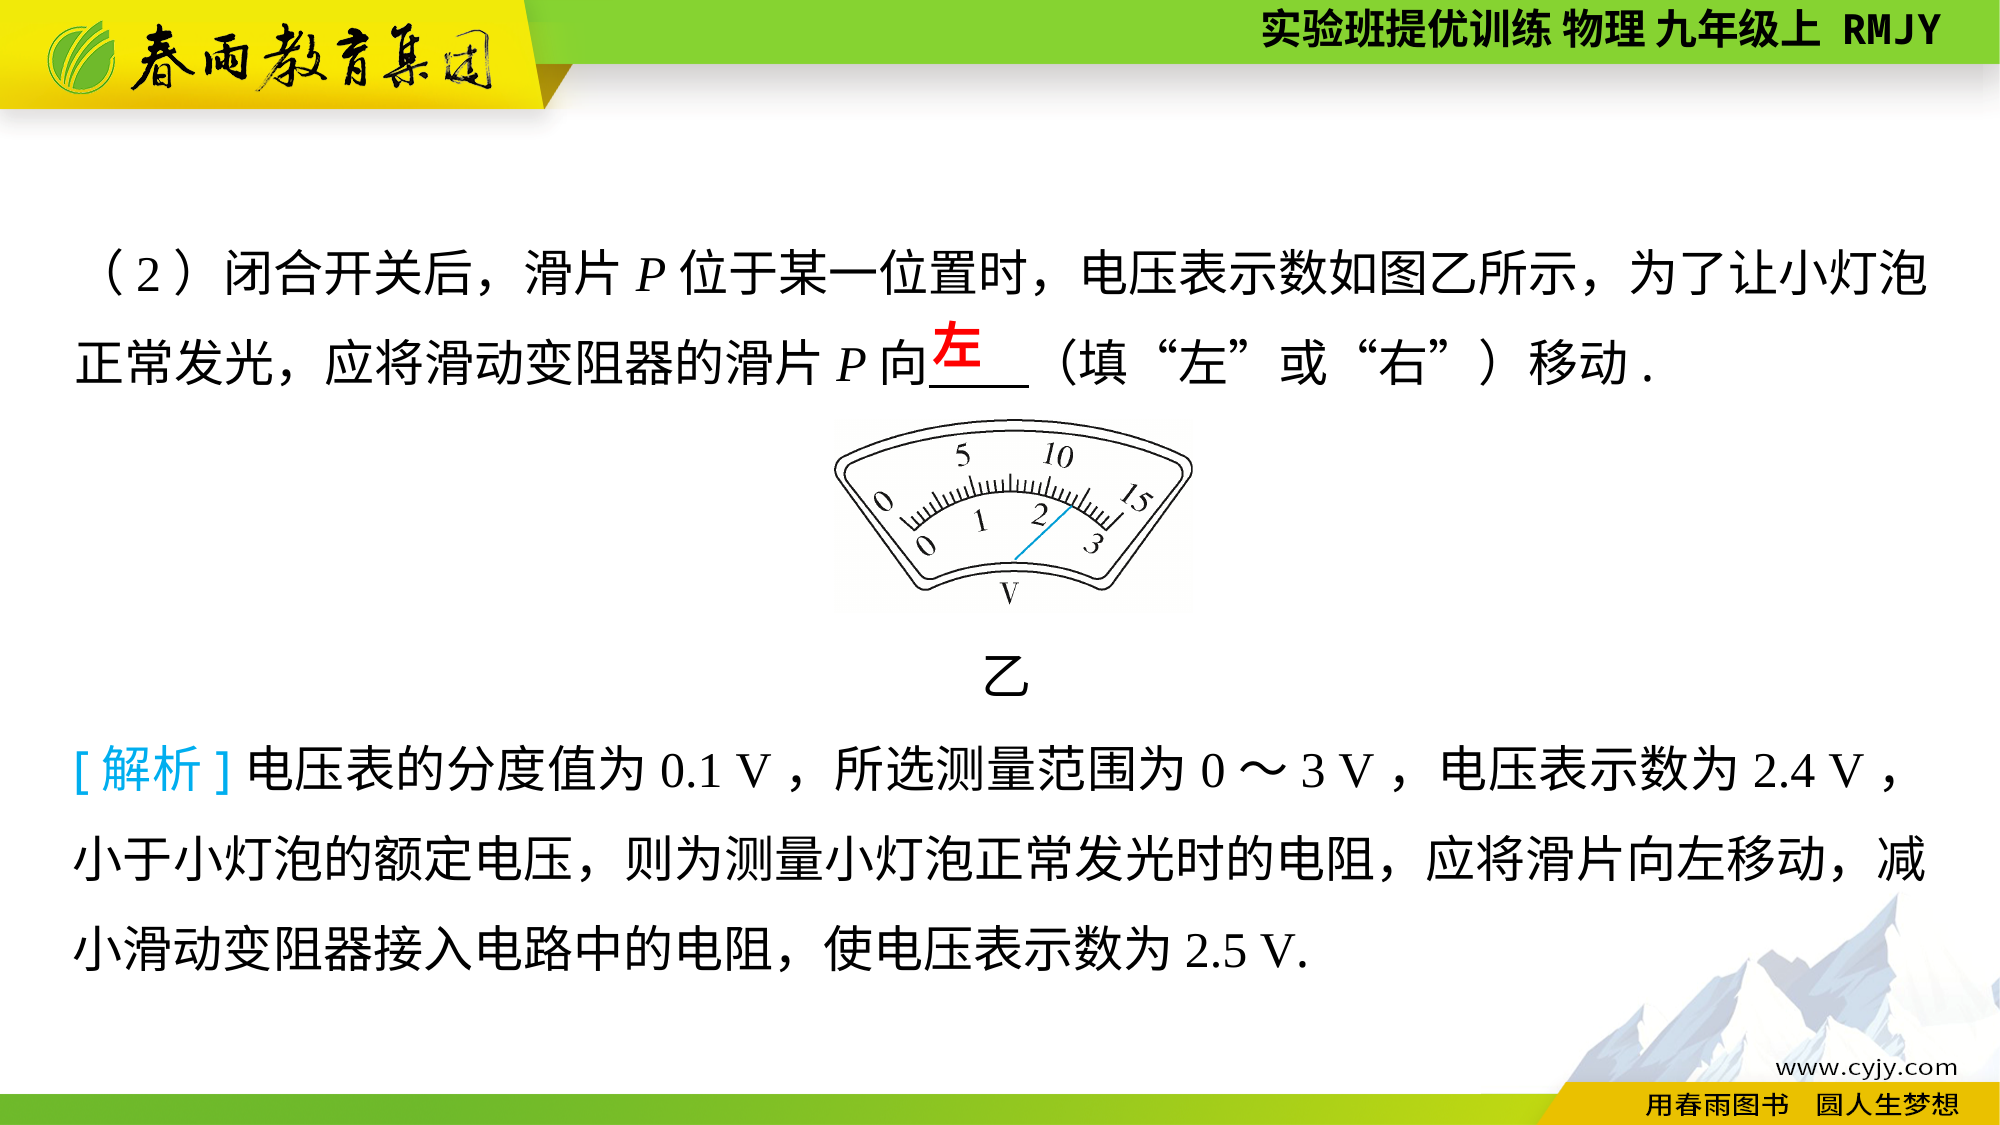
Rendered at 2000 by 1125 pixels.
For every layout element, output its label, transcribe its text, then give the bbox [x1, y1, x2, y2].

list （2）闭合开关后，滑片P位于某一位置时，电压表示数如图乙所示，为了让小灯泡正常发光，应将滑动变阻器的滑片P向 （填“左”或“右”）移动. [59, 203, 1944, 389]
text_box 乙 [966, 621, 1047, 699]
text_box [解析]电压表的分度值为0.1 V，所选测量范围为0～3 V，电压表示数为2.4 V，小于小灯泡的额定电压，则为测量小灯泡正常发光时的电阻，应将滑片向左移动，减小滑动变阻器接入电路中的电阻，使电压表示数为2.5 V. [57, 699, 1942, 985]
text_box 左 [917, 305, 998, 381]
picture [0, 0, 2000, 1125]
